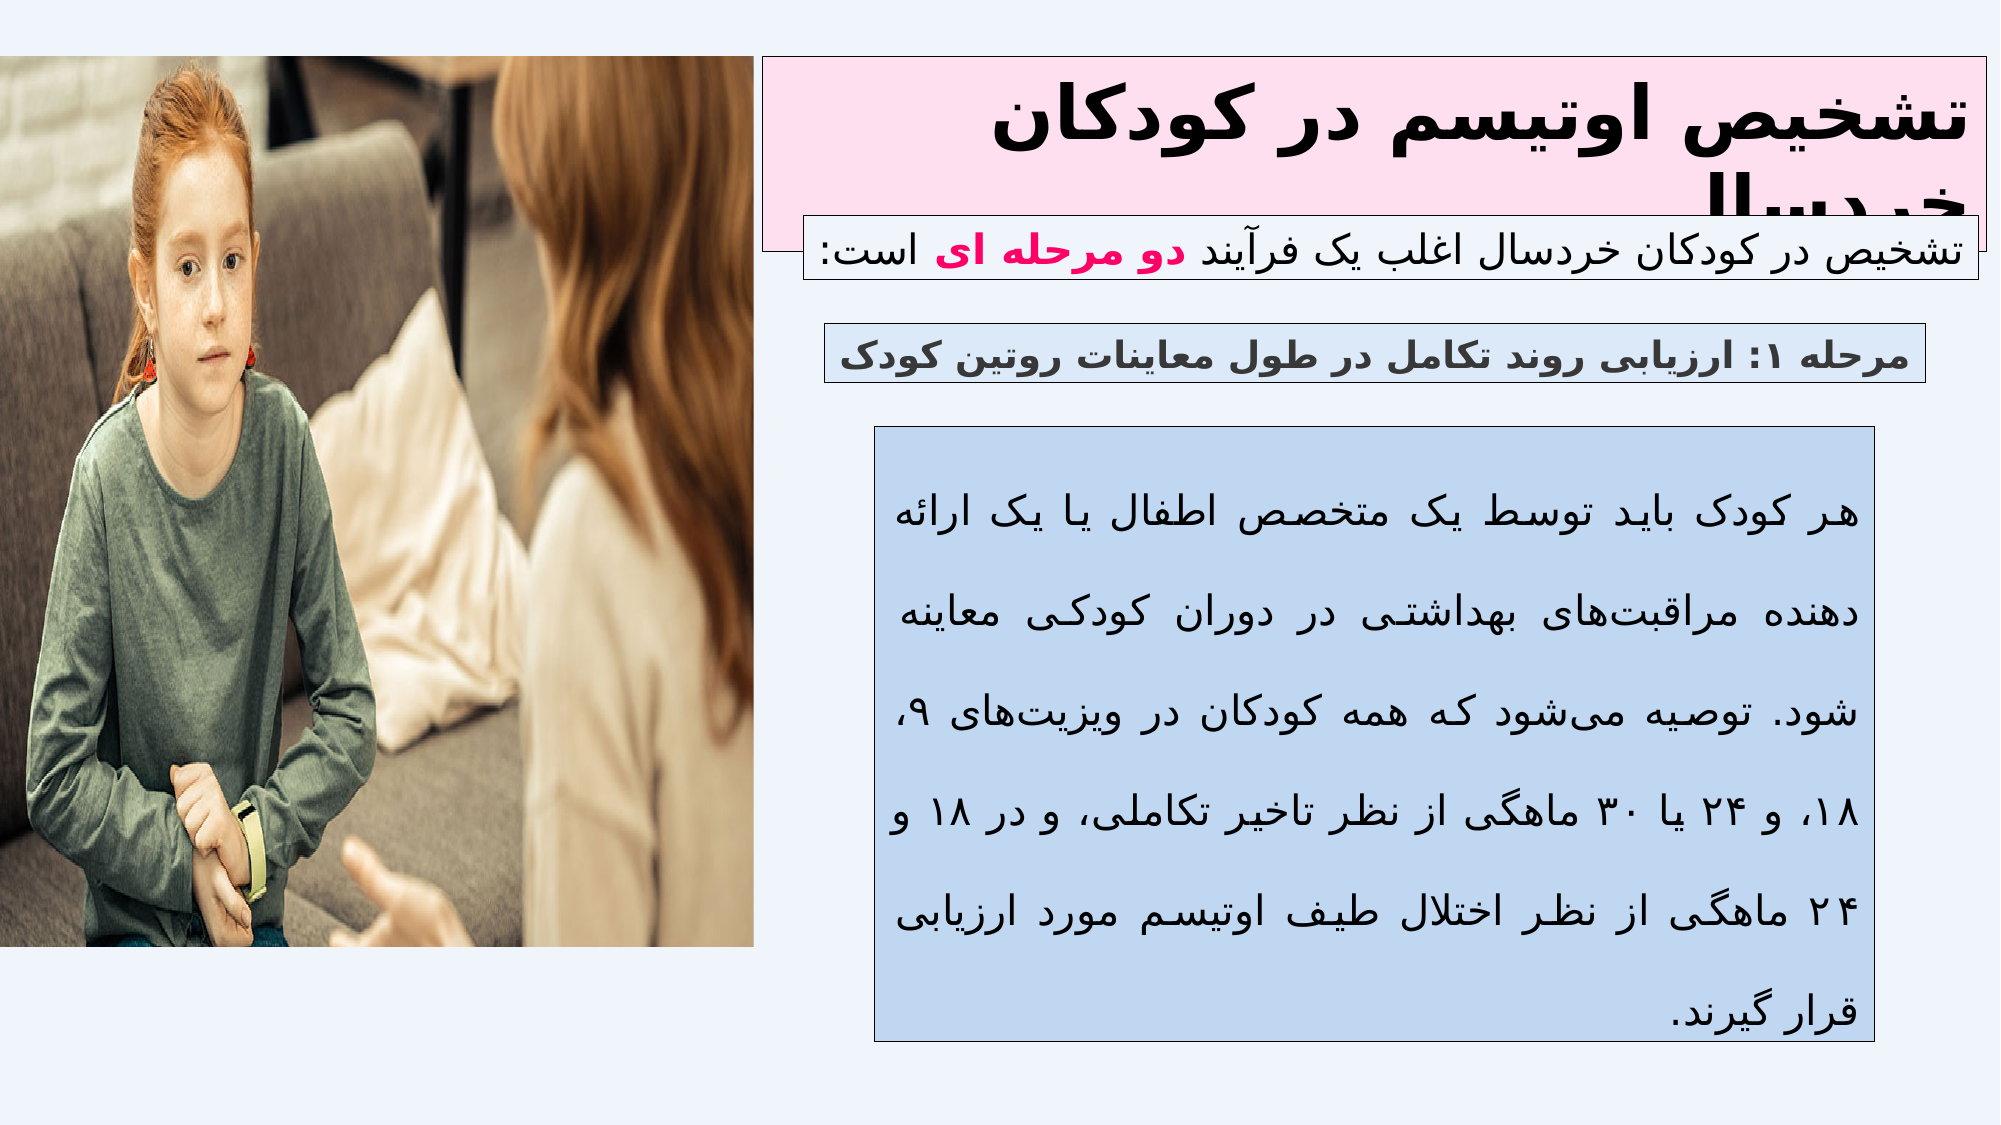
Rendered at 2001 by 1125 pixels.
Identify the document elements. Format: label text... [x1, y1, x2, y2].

text_box هر کودک باید توسط یک متخصص اطفال یا یک ارائه دهنده مراقبت‌های بهداشتی در دوران کودکی معاینه شود. توصیه می‌شود که همه کودکان در ویزیت‌های ۹، ۱۸، و ۲۴ یا ۳۰ ماهگی از نظر تاخیر تکاملی، و در ۱۸ و ۲۴ ماهگی از نظر اختلال طیف اوتیسم مورد ارزیابی قرار گیرند. [874, 426, 1875, 1042]
text_box تشخیص در کودکان خردسال اغلب یک فرآیند دو مرحله ای است: [803, 215, 1979, 280]
text_box تشخیص اوتیسم در کودکان خردسال [762, 56, 1987, 252]
picture [0, 56, 754, 947]
text_box مرحله ۱: ارزیابی روند تکامل در طول معاینات روتین کودک [824, 323, 1926, 383]
